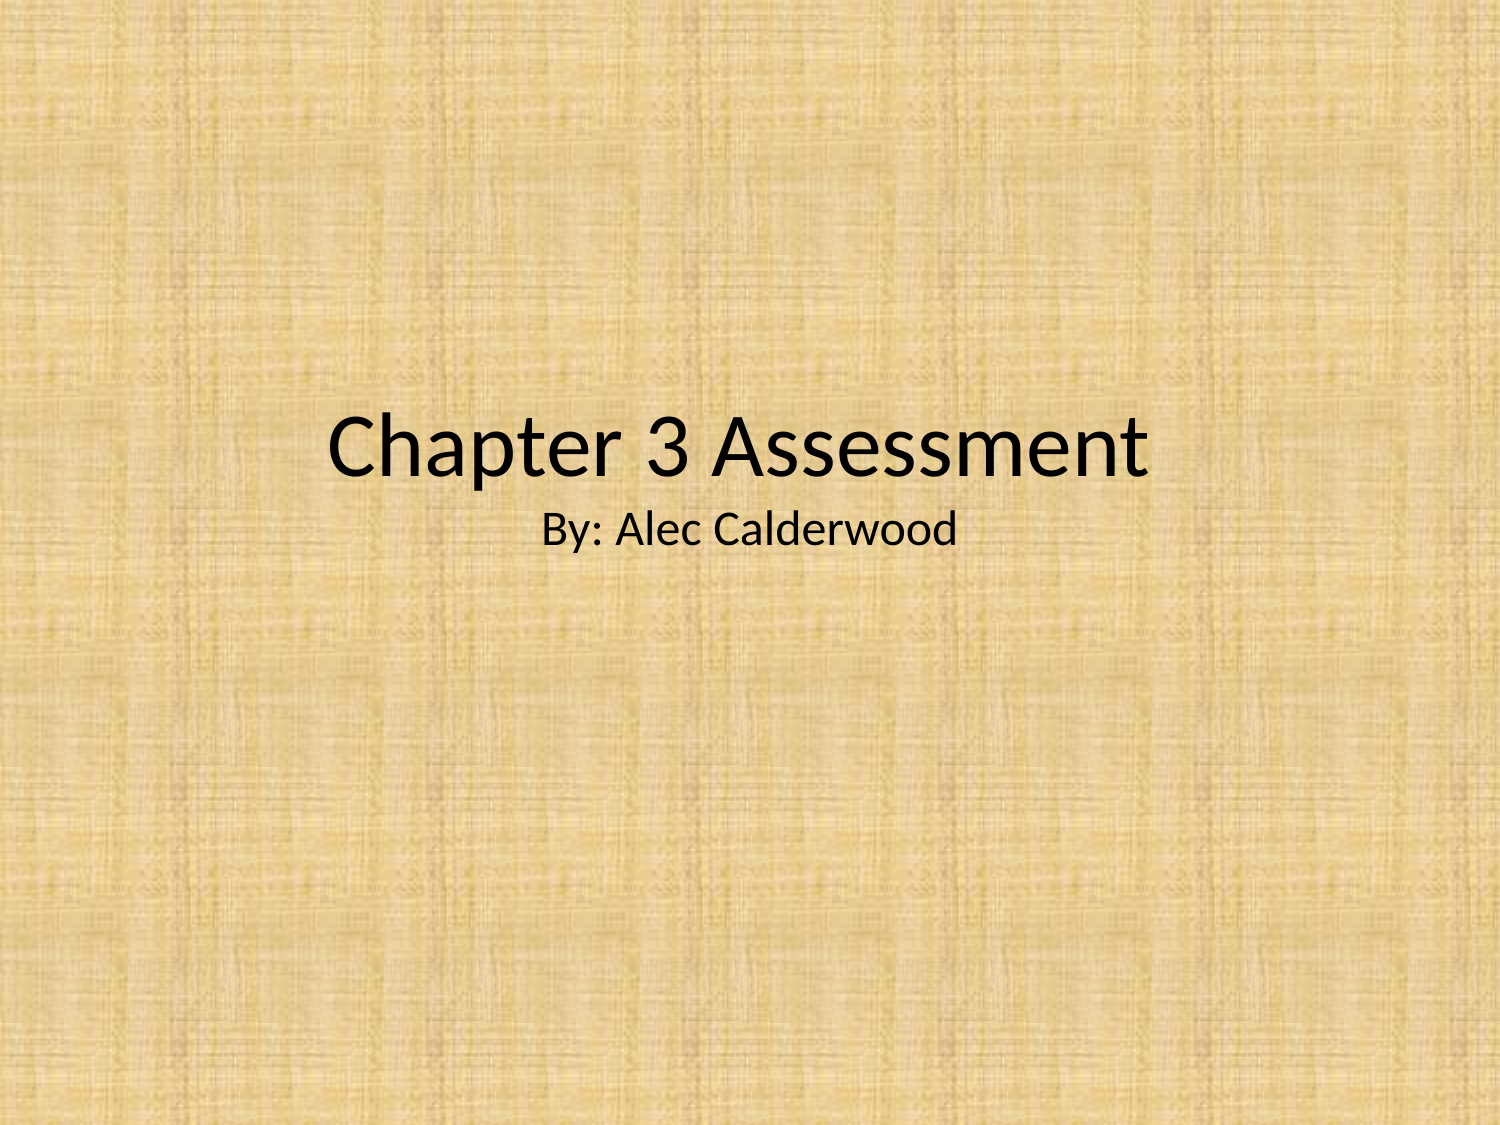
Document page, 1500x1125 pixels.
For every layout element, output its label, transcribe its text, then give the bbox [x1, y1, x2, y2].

picture [0, 0, 1500, 1125]
title Chapter 3 Assessment By: Alec Calderwood [112, 349, 1388, 591]
